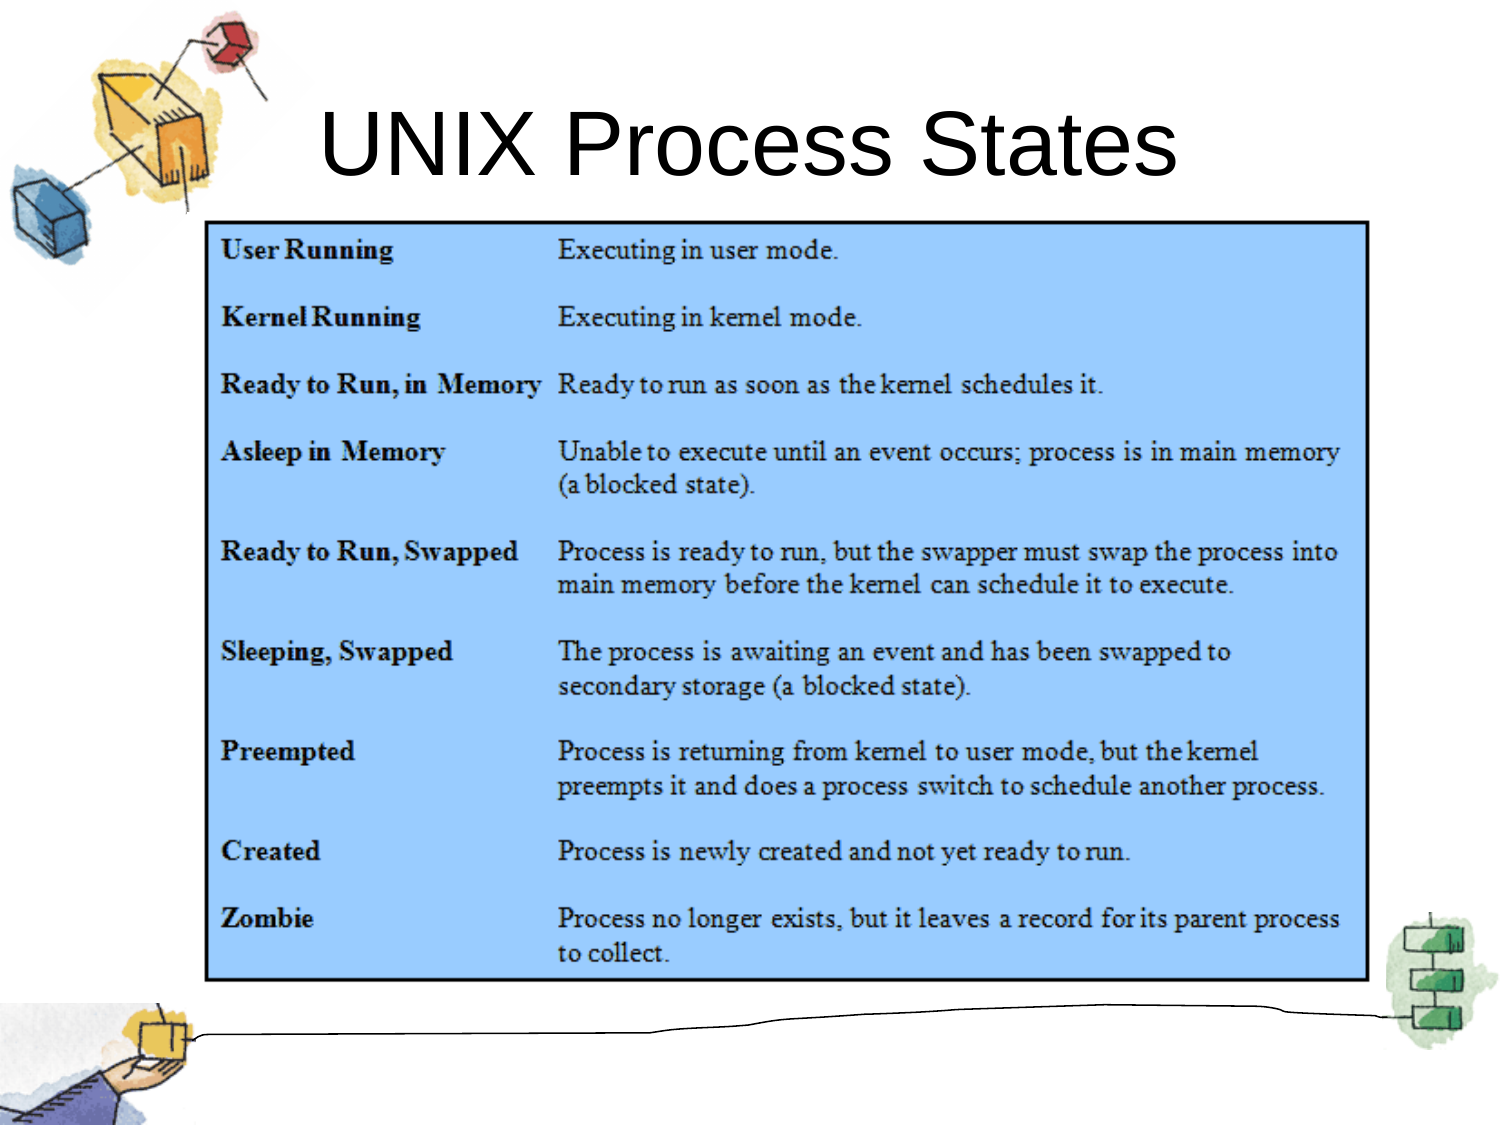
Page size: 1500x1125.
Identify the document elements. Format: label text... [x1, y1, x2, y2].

picture [0, 1003, 196, 1125]
title UNIX Process States [74, 44, 1426, 233]
picture [0, 85, 167, 316]
picture [114, 0, 274, 44]
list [187, 212, 1387, 993]
picture [1382, 912, 1500, 1050]
